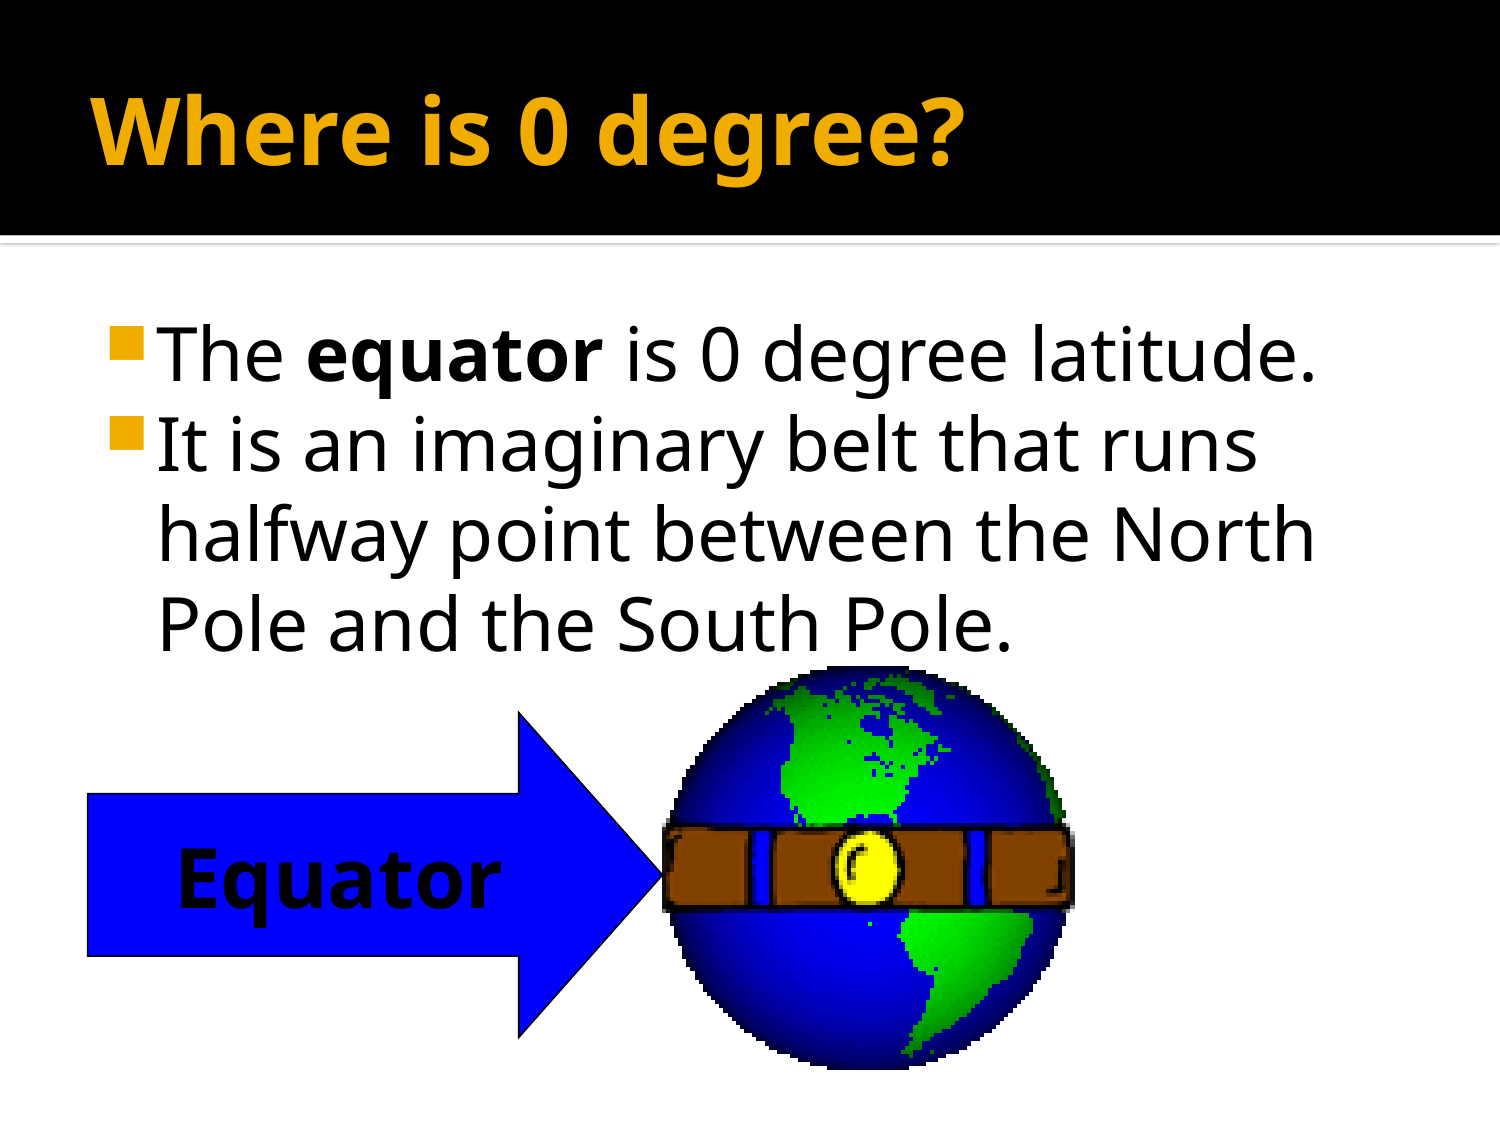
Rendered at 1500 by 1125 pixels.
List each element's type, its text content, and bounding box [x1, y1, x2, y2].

picture [662, 662, 1075, 1075]
title Where is 0 degree? [75, 25, 1425, 231]
text_box Equator [87, 712, 656, 1038]
list The equator is 0 degree latitude. It is an imaginary belt that runs halfway point between the North Pole and the South Pole. [75, 291, 1425, 1050]
